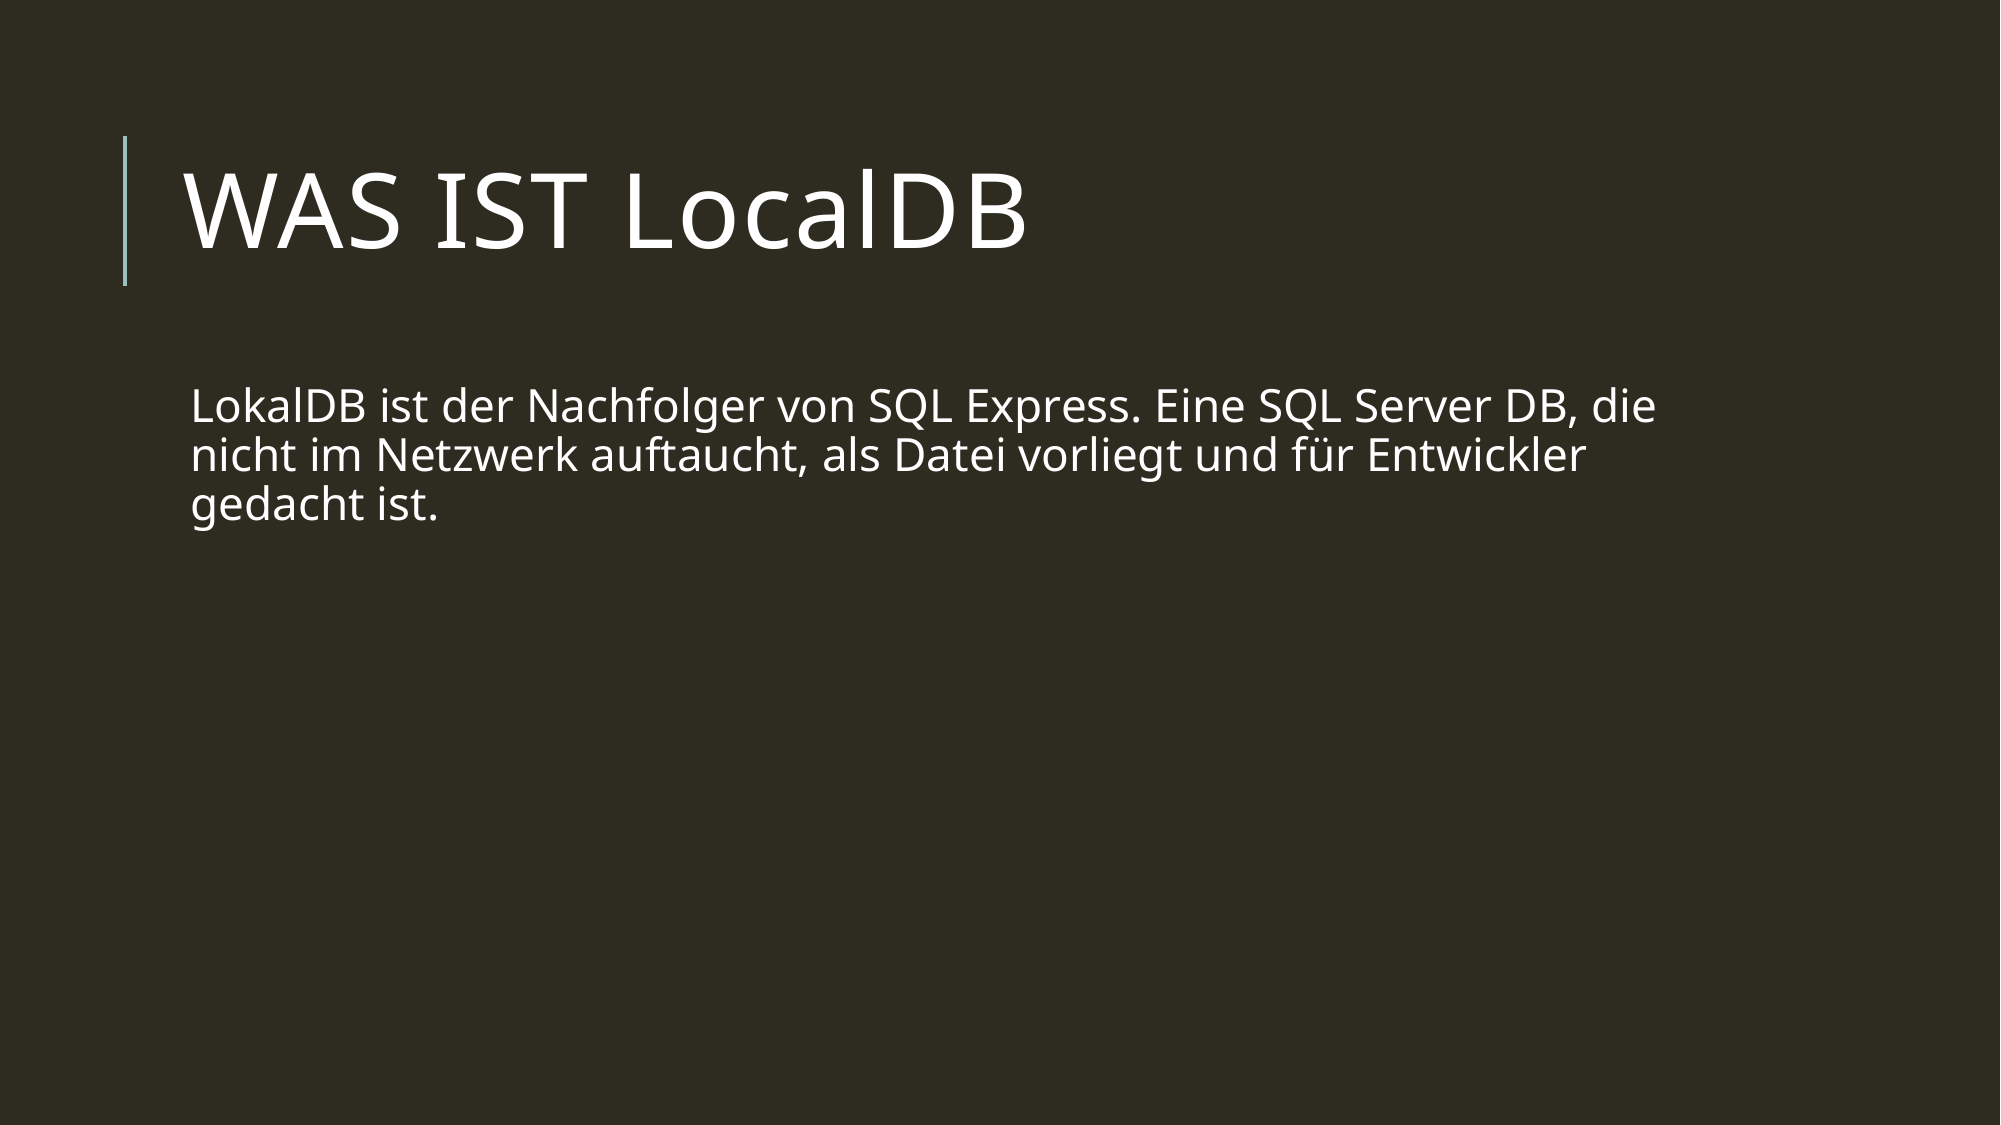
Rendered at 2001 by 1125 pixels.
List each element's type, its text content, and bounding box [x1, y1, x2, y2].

list LokalDB ist der Nachfolger von SQL Express. Eine SQL Server DB, die nicht im Netzwerk auftaucht, als Datei vorliegt und für Entwickler gedacht ist. [168, 375, 1763, 1035]
title WAS ist LocalDB [168, 96, 1763, 342]
